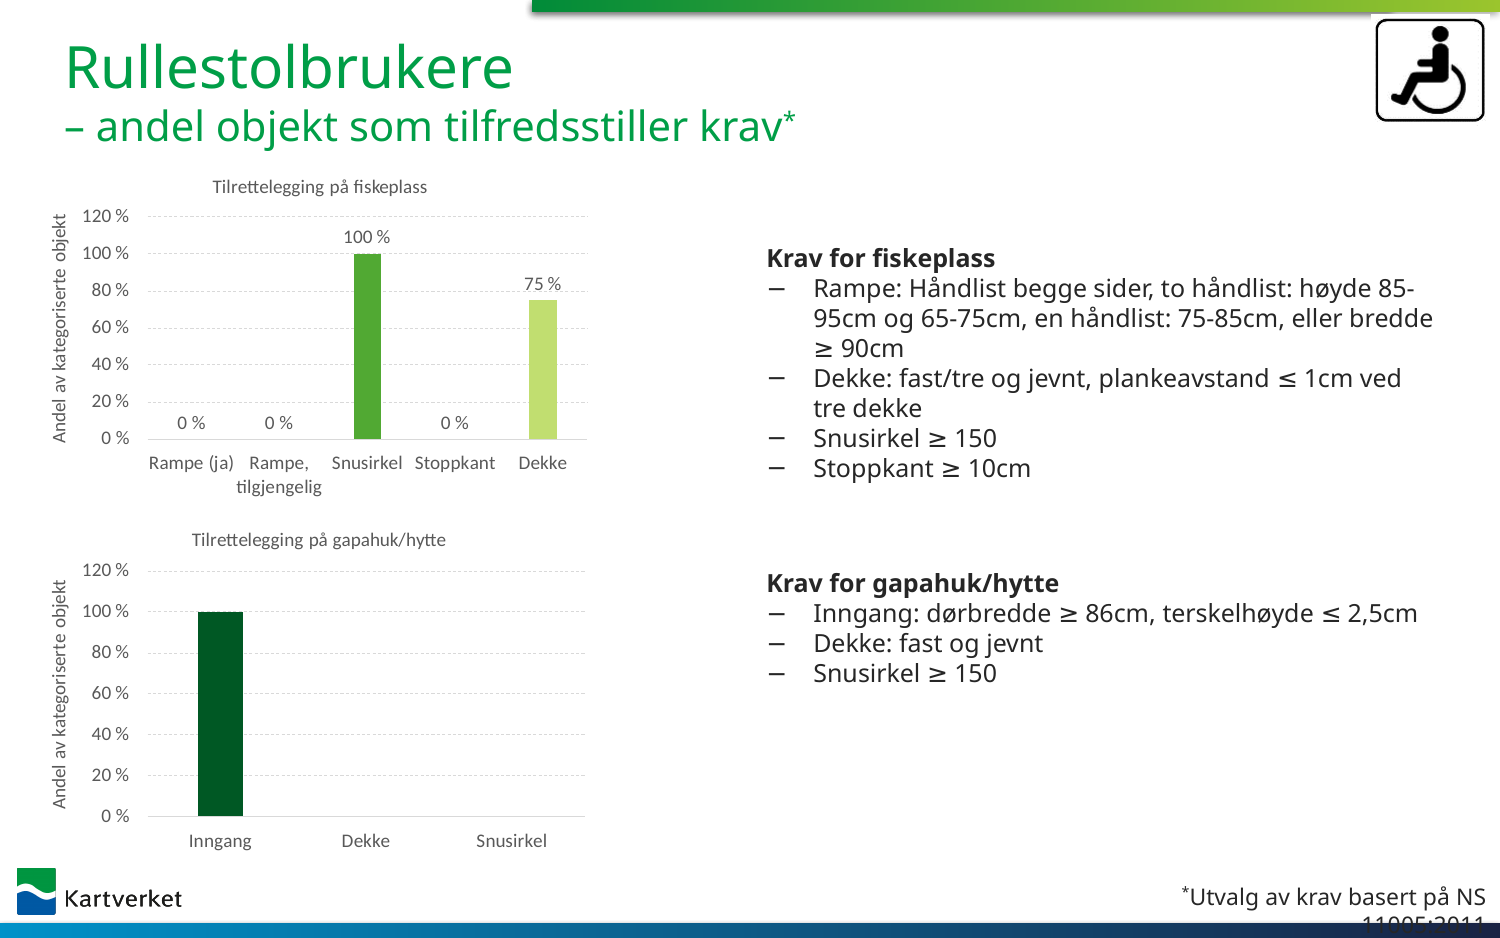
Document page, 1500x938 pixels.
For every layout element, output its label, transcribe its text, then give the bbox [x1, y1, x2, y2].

text_box Krav for fiskeplass Rampe: Håndlist begge sider, to håndlist: høyde 85-95cm og 65-75cm, en håndlist: 75-85cm, eller bredde ≥ 90cm Dekke: fast/tre og jevnt, plankeavstand ≤ 1cm ved tre dekke Snusirkel ≥ 150 Stoppkant ≥ 10cm [751, 235, 1452, 490]
text_box *Utvalg av krav basert på NS 11005:2011 [1068, 873, 1500, 938]
text_box Rullestolbrukere – andel objekt som tilfredsstiller krav* [49, 29, 1431, 158]
picture [41, 166, 598, 505]
picture [1371, 13, 1491, 127]
picture [41, 520, 596, 859]
text_box Krav for gapahuk/hytte Inngang: dørbredde ≥ 86cm, terskelhøyde ≤ 2,5cm Dekke: fast og jevnt Snusirkel ≥ 150 [751, 560, 1452, 695]
